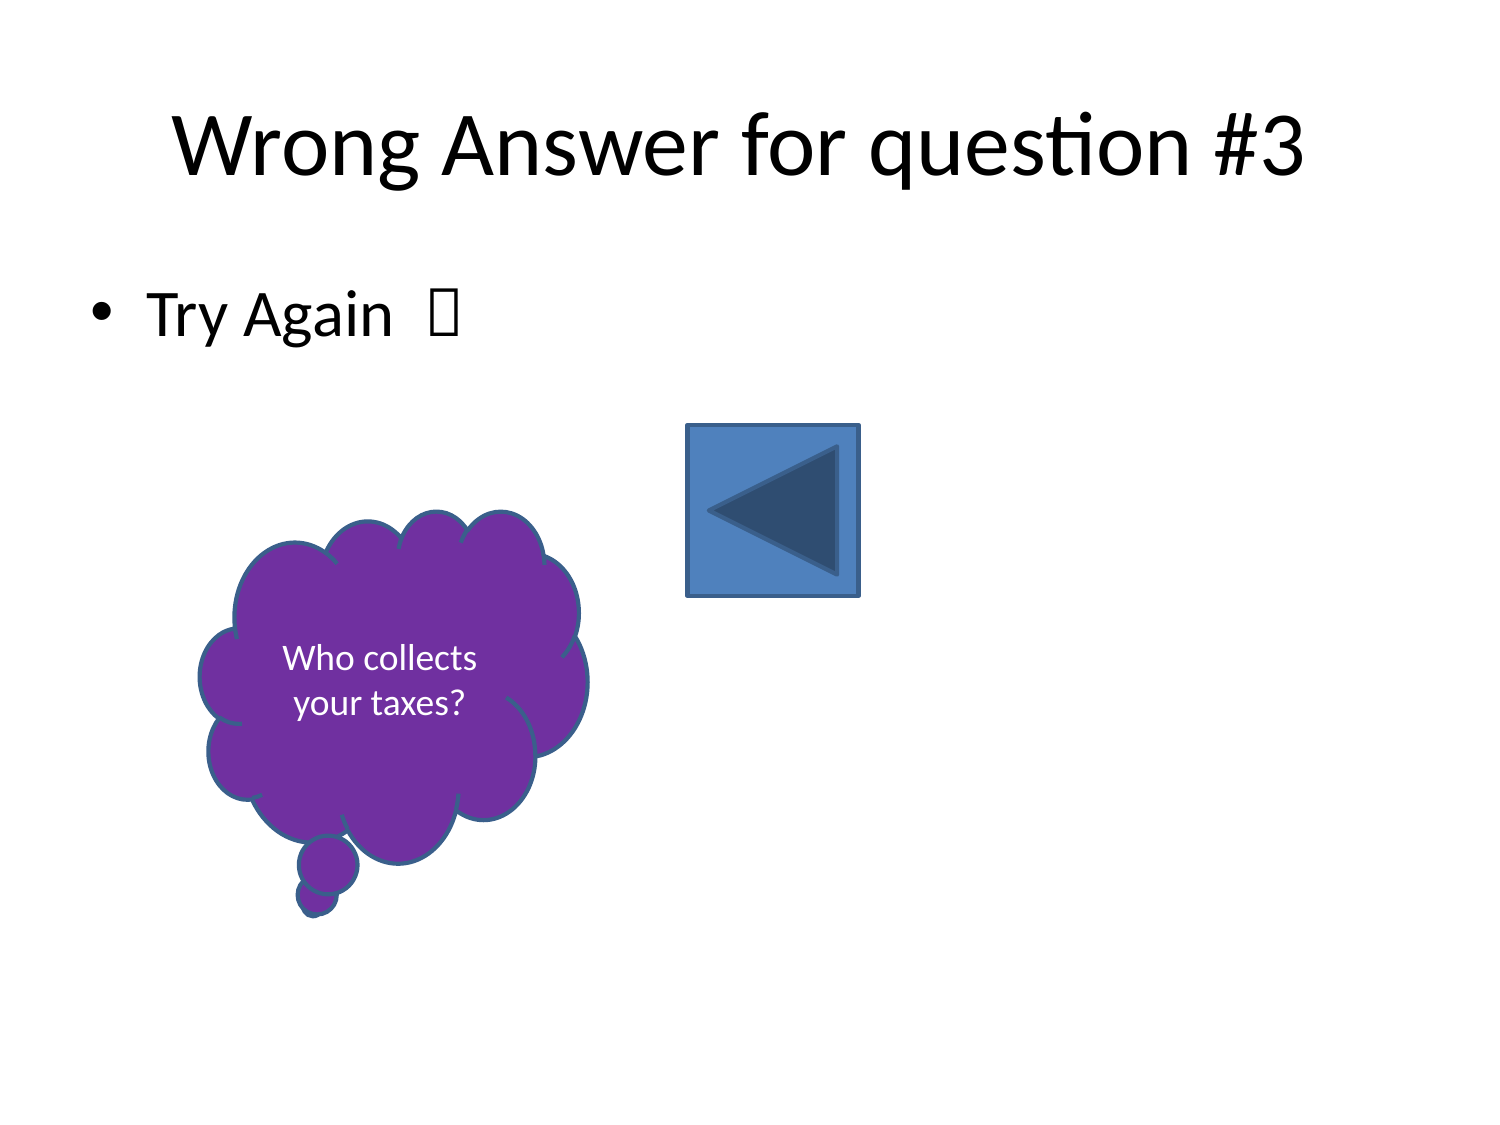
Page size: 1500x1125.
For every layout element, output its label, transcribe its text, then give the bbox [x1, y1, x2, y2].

title Wrong Answer for question #3 [75, 45, 1425, 233]
text_box Who collects your taxes? [197, 509, 590, 919]
list Try Again  [75, 262, 1425, 1005]
text_box [685, 423, 861, 598]
